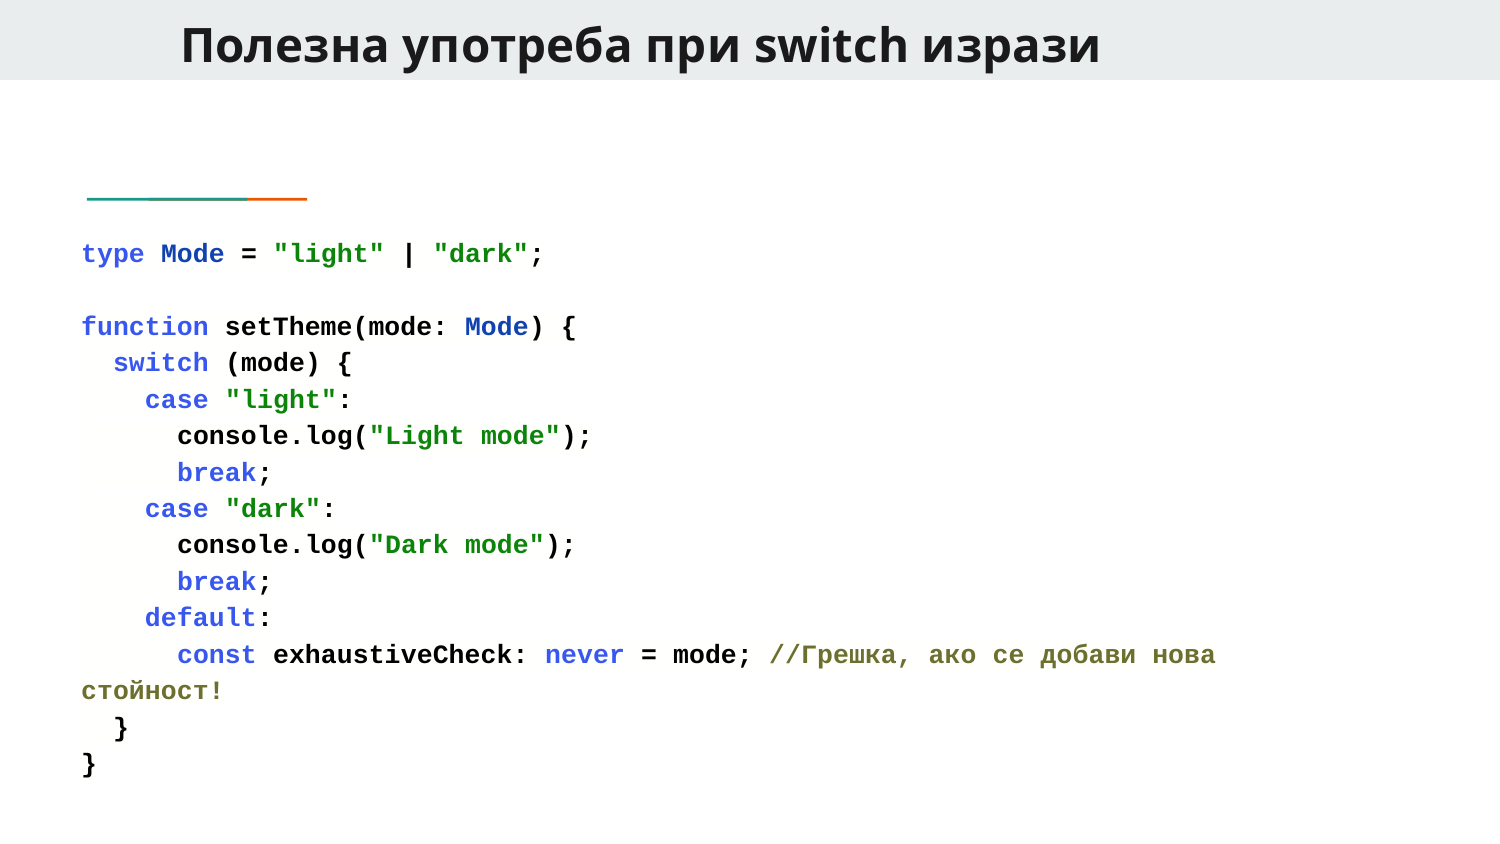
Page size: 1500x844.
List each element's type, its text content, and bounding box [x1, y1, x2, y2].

list type Mode = "light" | "dark"; function setTheme(mode: Mode) { switch (mode) { case "light": console.log("Light mode"); break; case "dark": console.log("Dark mode"); break; default: const exhaustiveCheck: never = mode; //Грешка, ако се добави нова стойност! } } [66, 216, 1369, 736]
title Полезна употреба при switch изрази [165, 0, 1427, 88]
